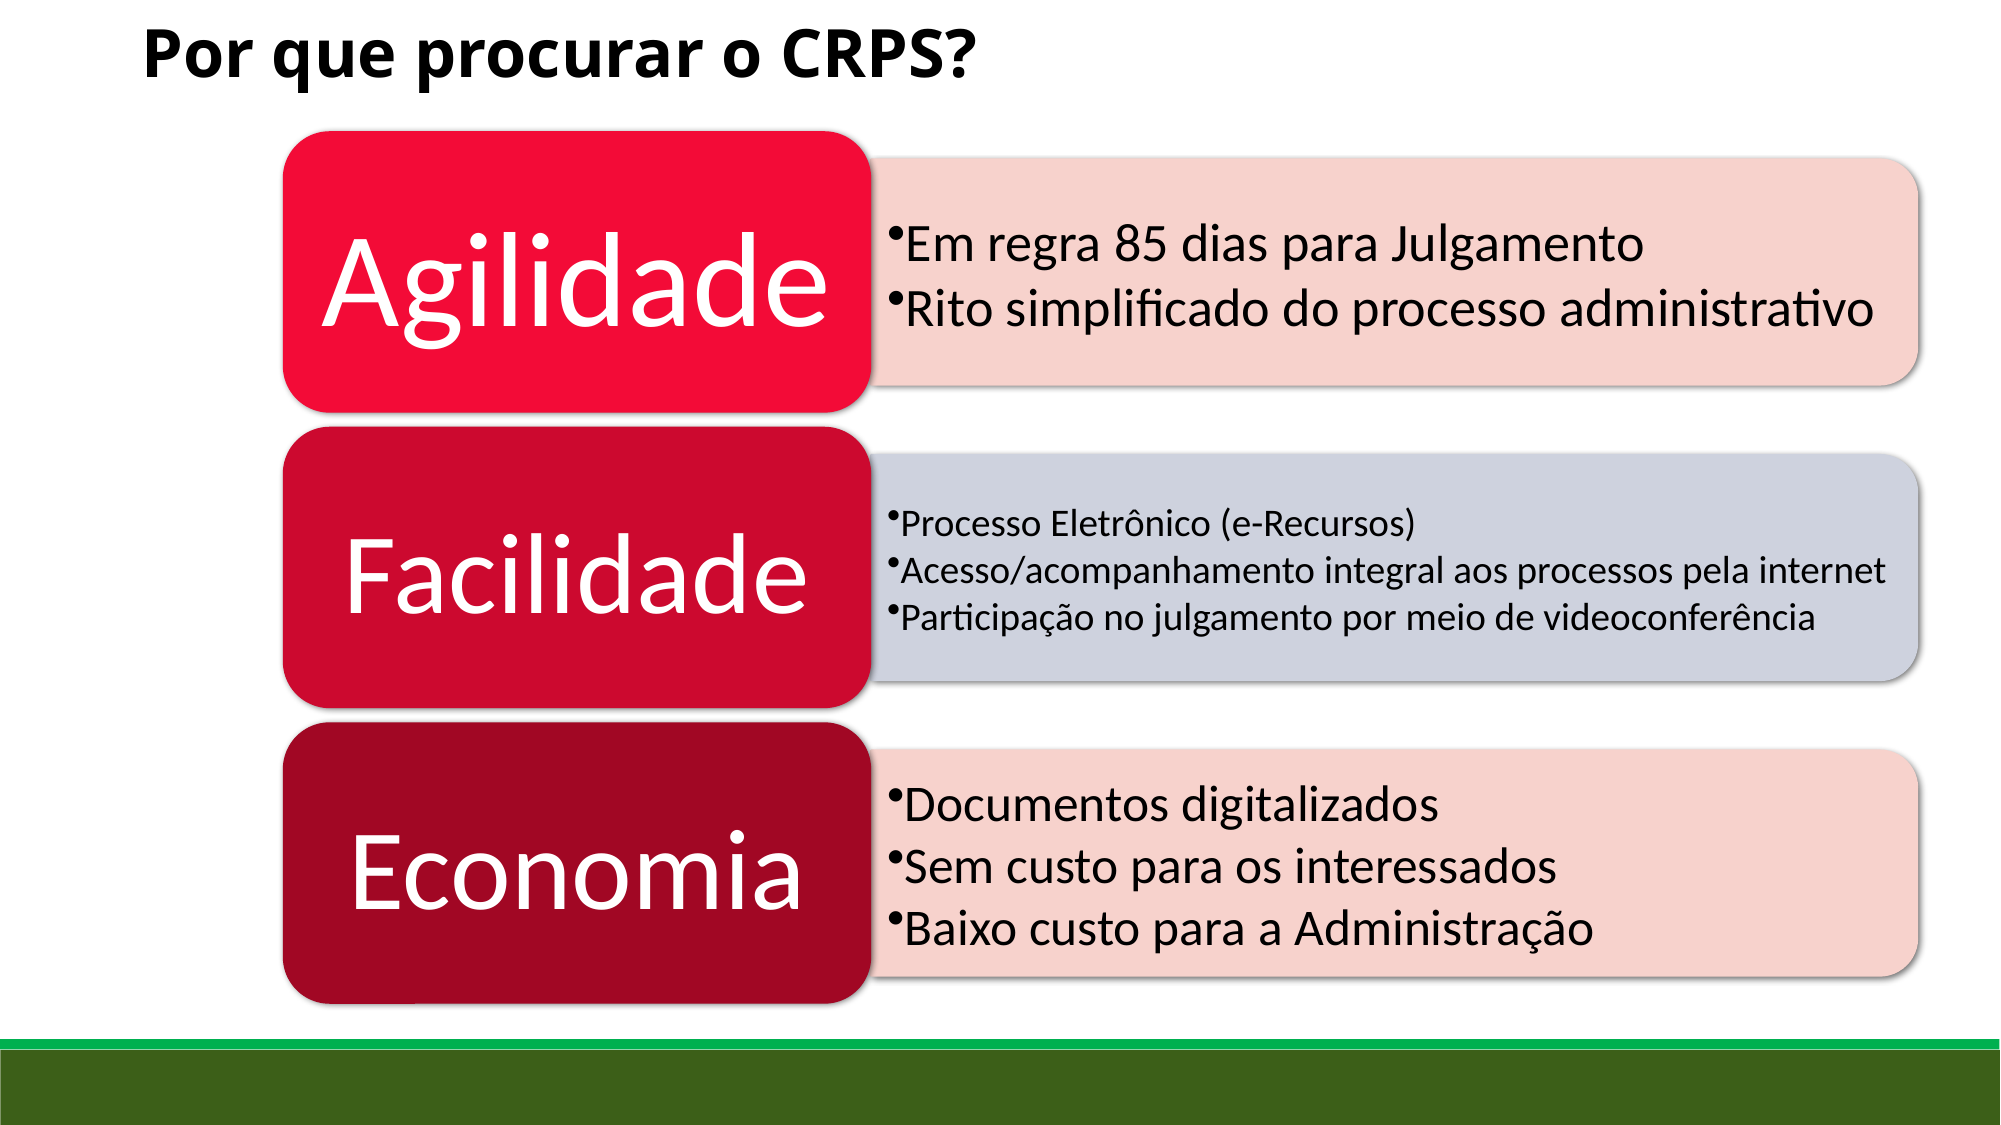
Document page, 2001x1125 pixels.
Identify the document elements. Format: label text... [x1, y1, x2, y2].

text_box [282, 130, 1918, 1005]
text_box Por que procurar o CRPS? [126, 3, 1350, 98]
